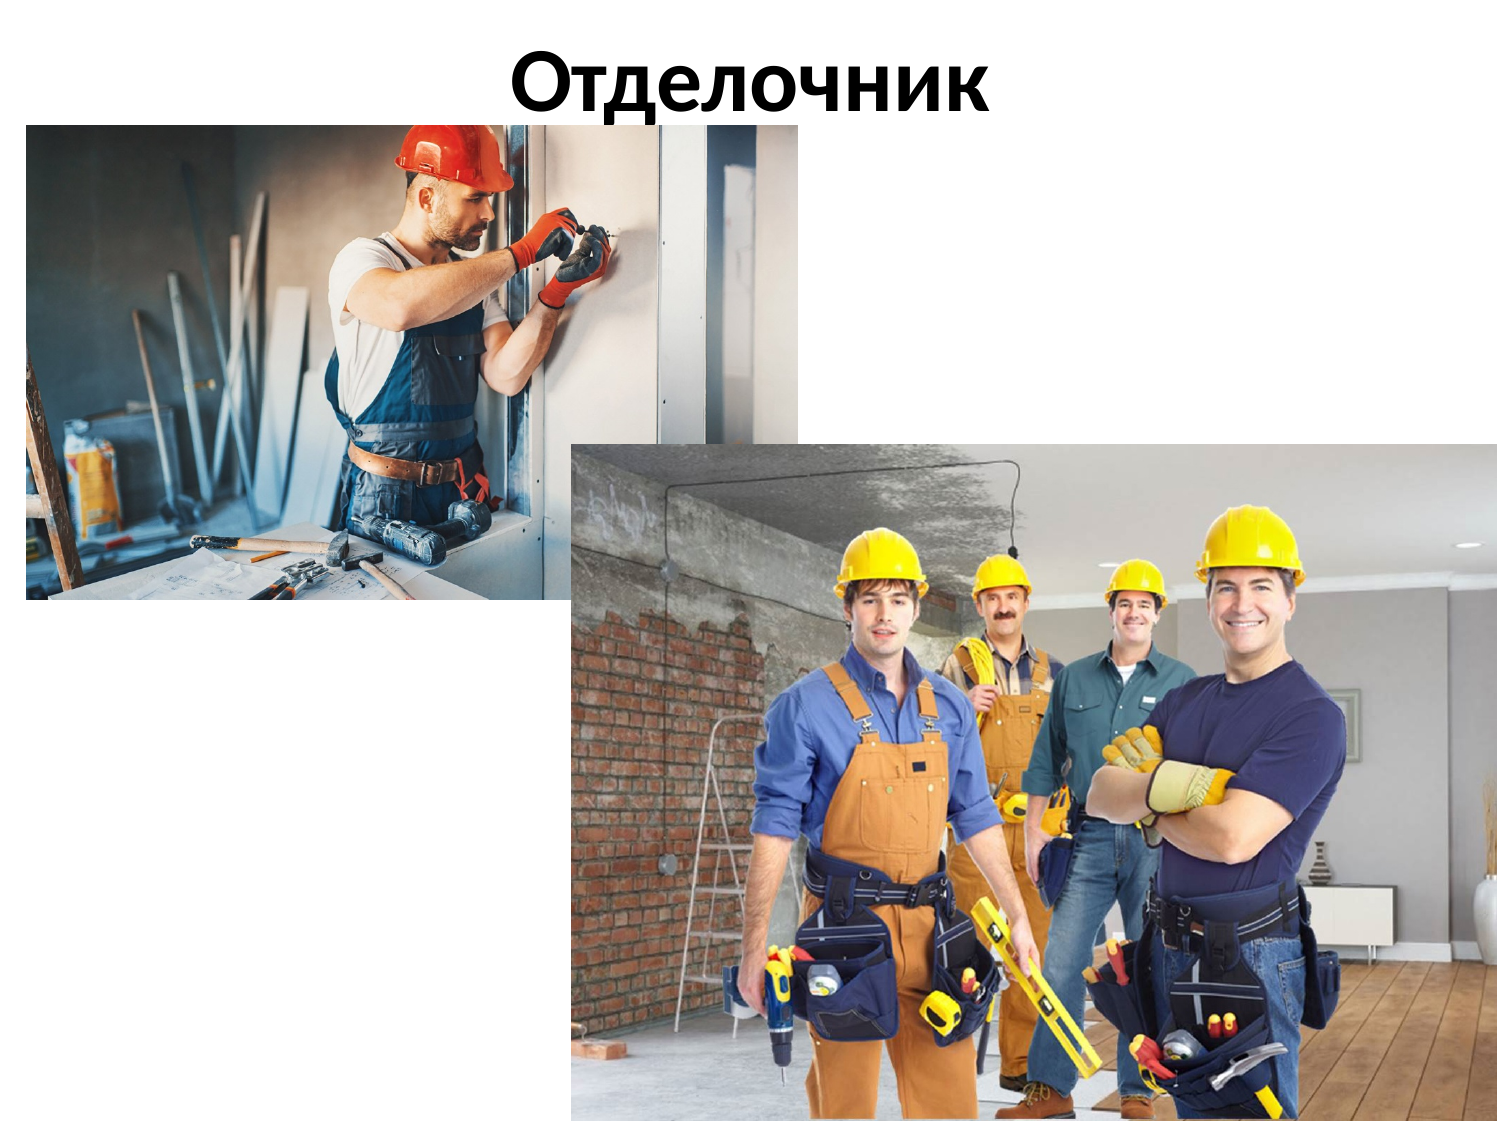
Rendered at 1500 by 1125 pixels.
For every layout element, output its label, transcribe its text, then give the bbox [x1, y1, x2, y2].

picture [26, 125, 1498, 1122]
title Отделочник [75, 0, 1425, 149]
